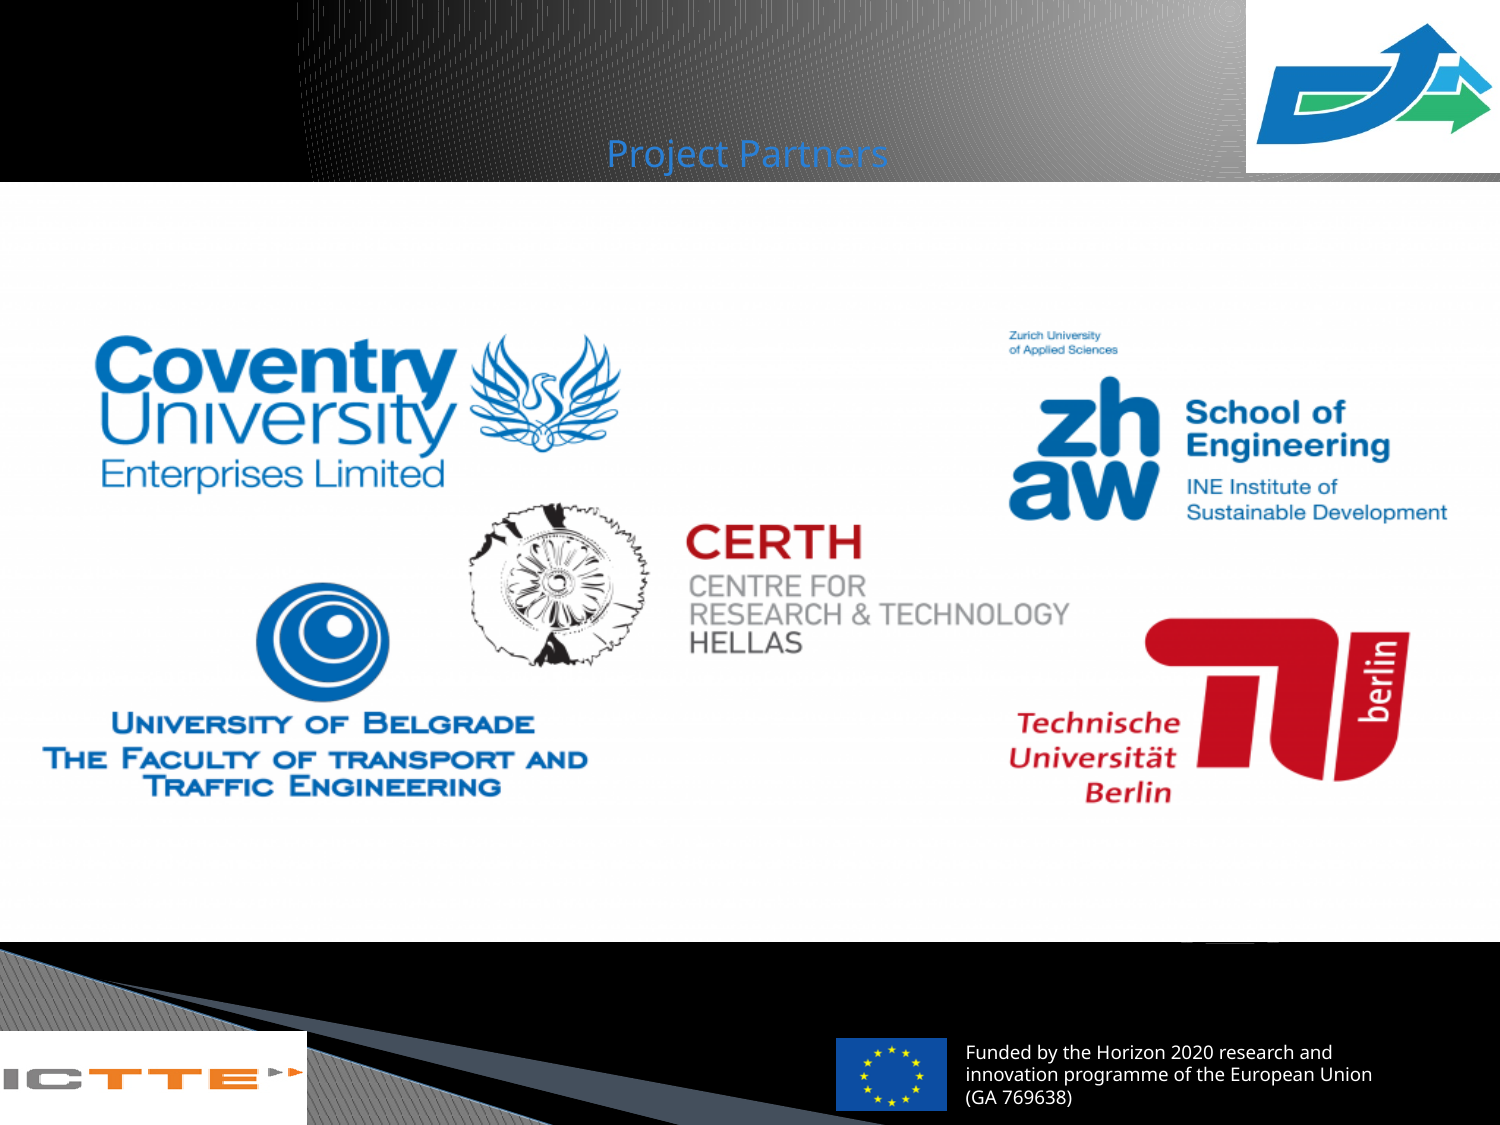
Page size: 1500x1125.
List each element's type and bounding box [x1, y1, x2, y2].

picture [0, 182, 1500, 942]
picture [0, 952, 543, 1125]
picture [836, 1038, 947, 1111]
picture [1246, 0, 1500, 173]
